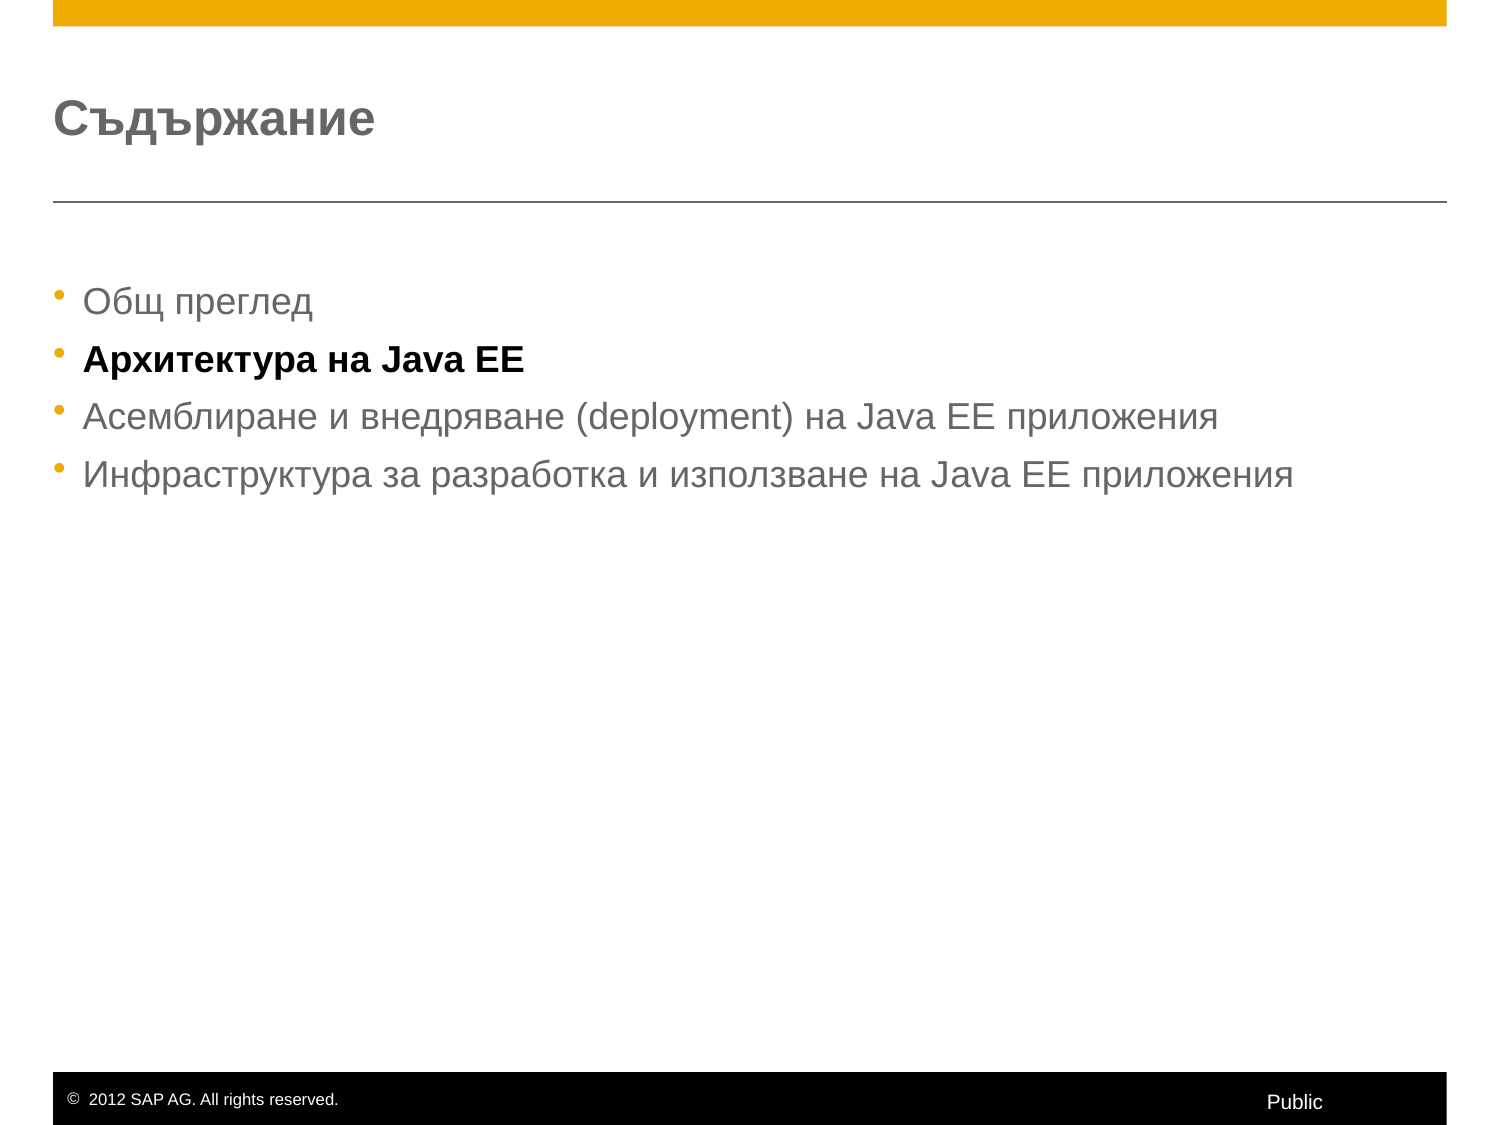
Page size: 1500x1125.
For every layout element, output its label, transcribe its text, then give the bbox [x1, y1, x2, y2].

title Съдържание [53, 53, 1447, 178]
list Общ преглед Aрхитектура на Java EE Асемблиране и внедряване (deployment) на Java EE приложения Инфраструктура за разработка и използване на Java EE приложения [53, 277, 1447, 907]
